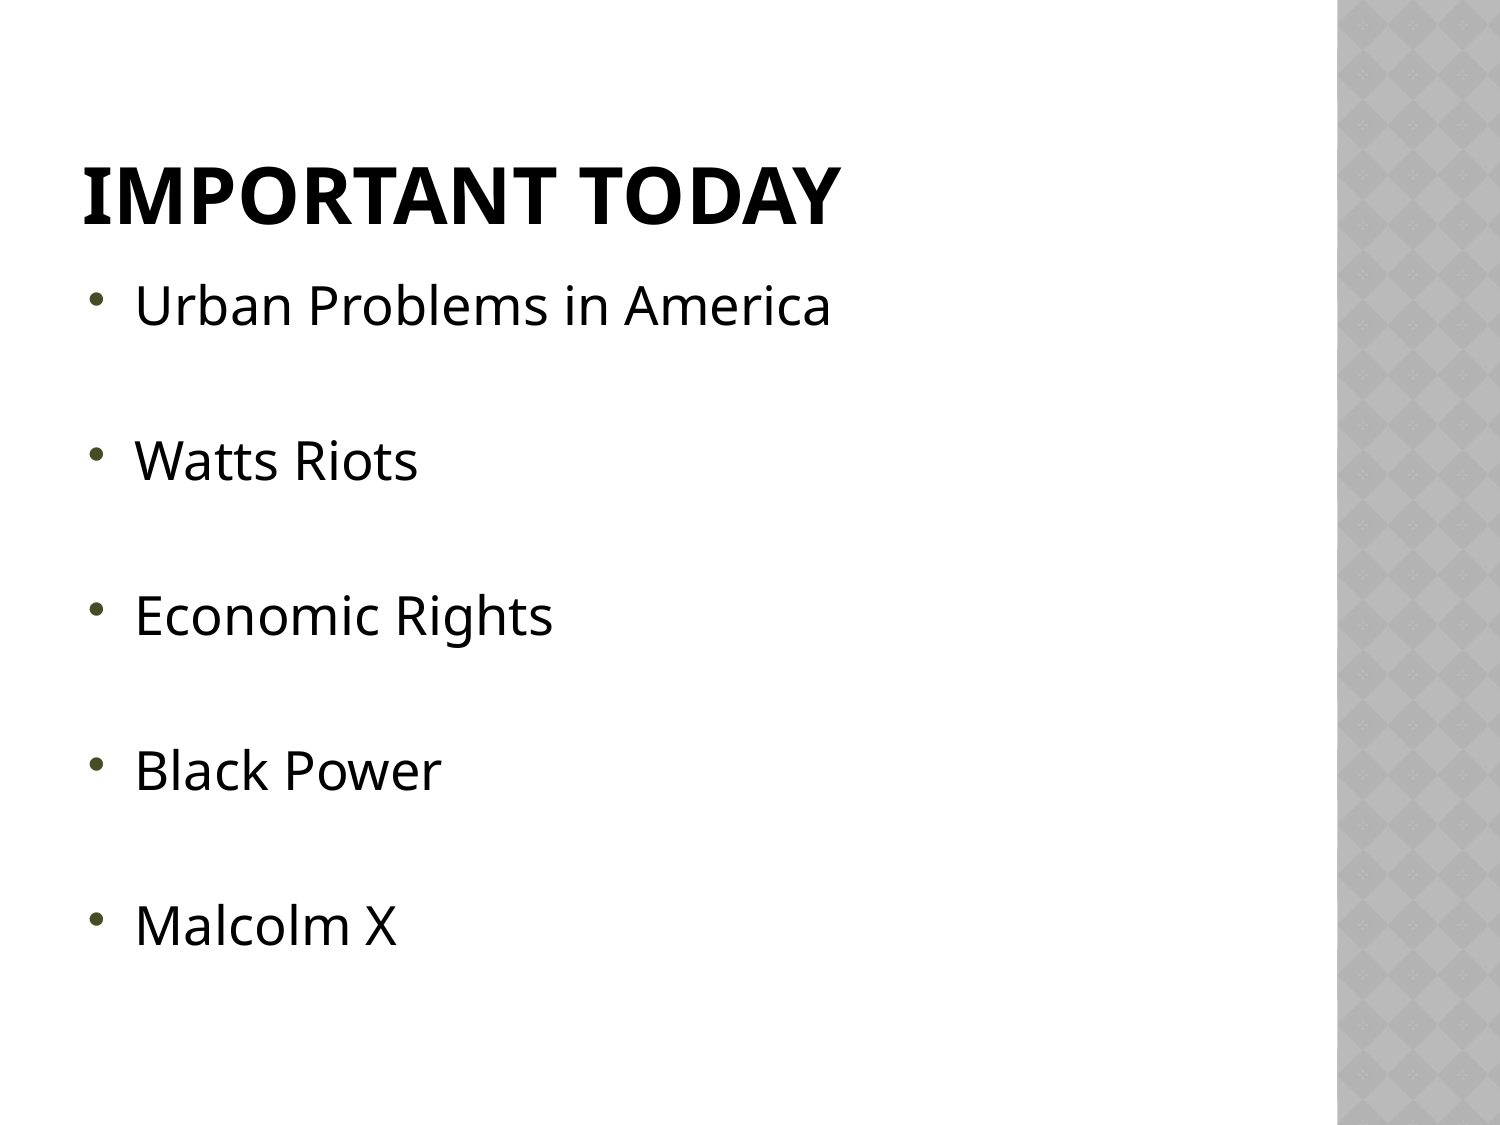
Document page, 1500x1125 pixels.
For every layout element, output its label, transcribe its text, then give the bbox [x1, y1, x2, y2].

list Urban Problems in America Watts Riots Economic Rights Black Power Malcolm X [75, 264, 1263, 1059]
title Important Today [75, 52, 1263, 240]
